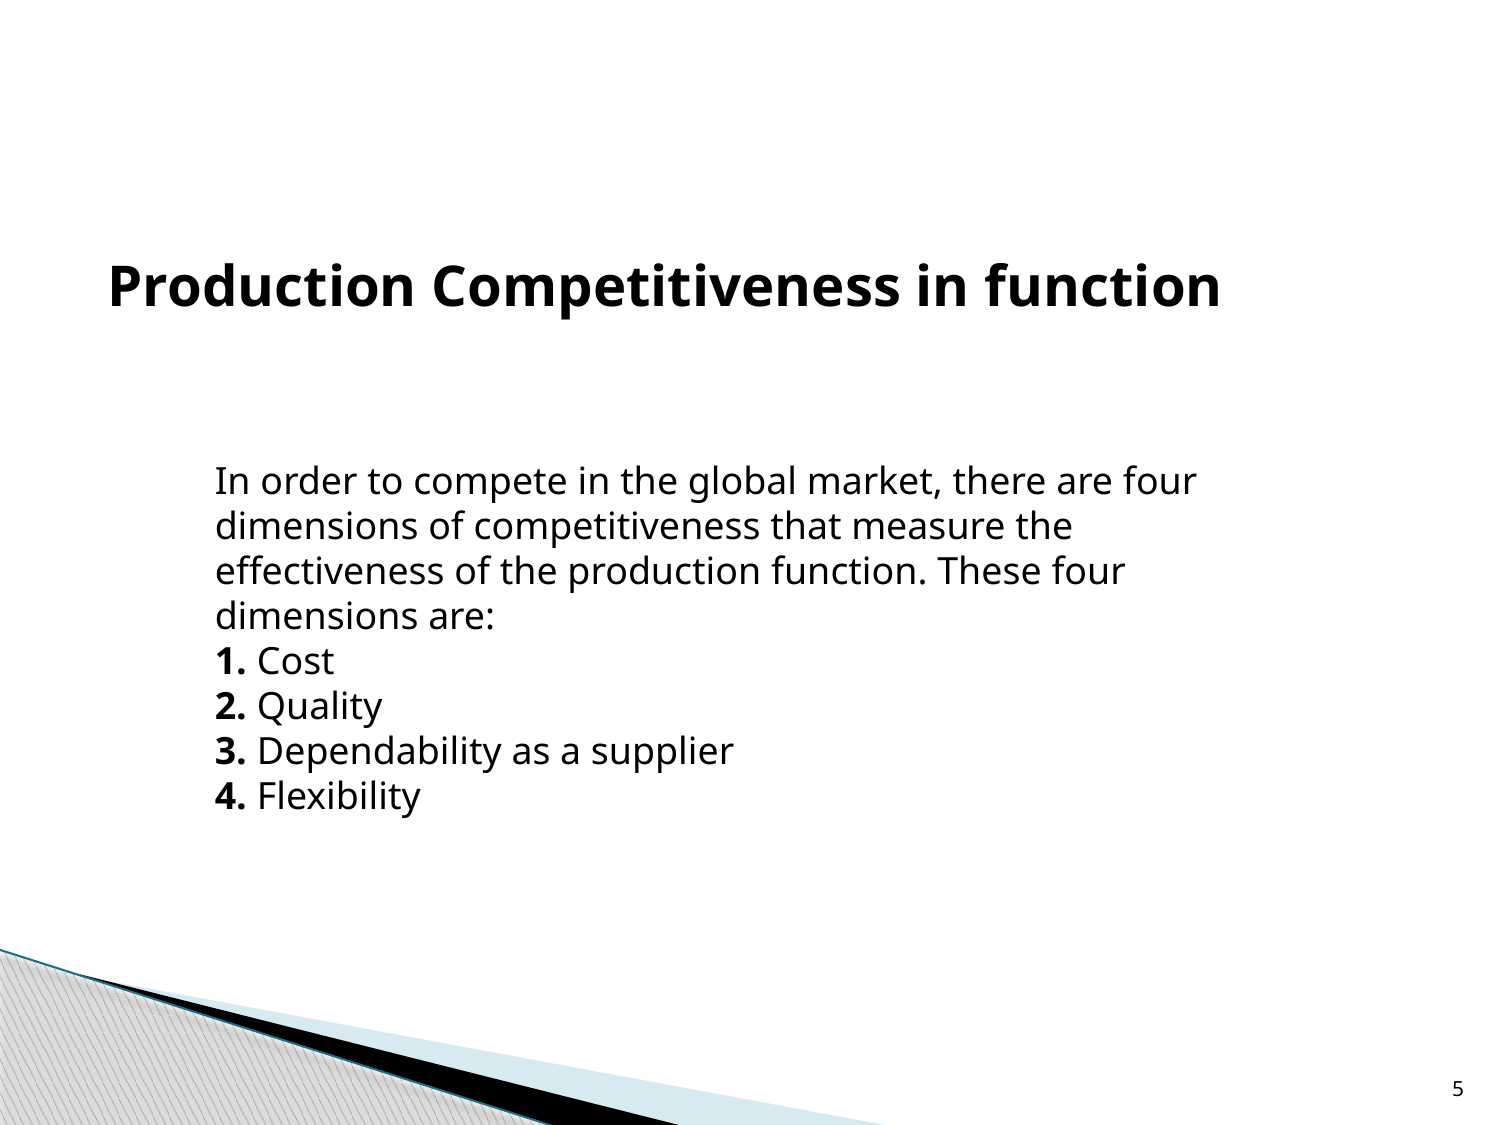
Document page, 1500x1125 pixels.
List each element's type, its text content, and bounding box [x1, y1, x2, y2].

slide_number 5 [1418, 1051, 1479, 1112]
list Production Competitiveness in function [75, 243, 1425, 986]
text_box In order to compete in the global market, there are four dimensions of competitiveness that measure the effectiveness of the production function. These four dimensions are: 1. Cost 2. Quality 3. Dependability as a supplier 4. Flexibility [200, 449, 1288, 825]
